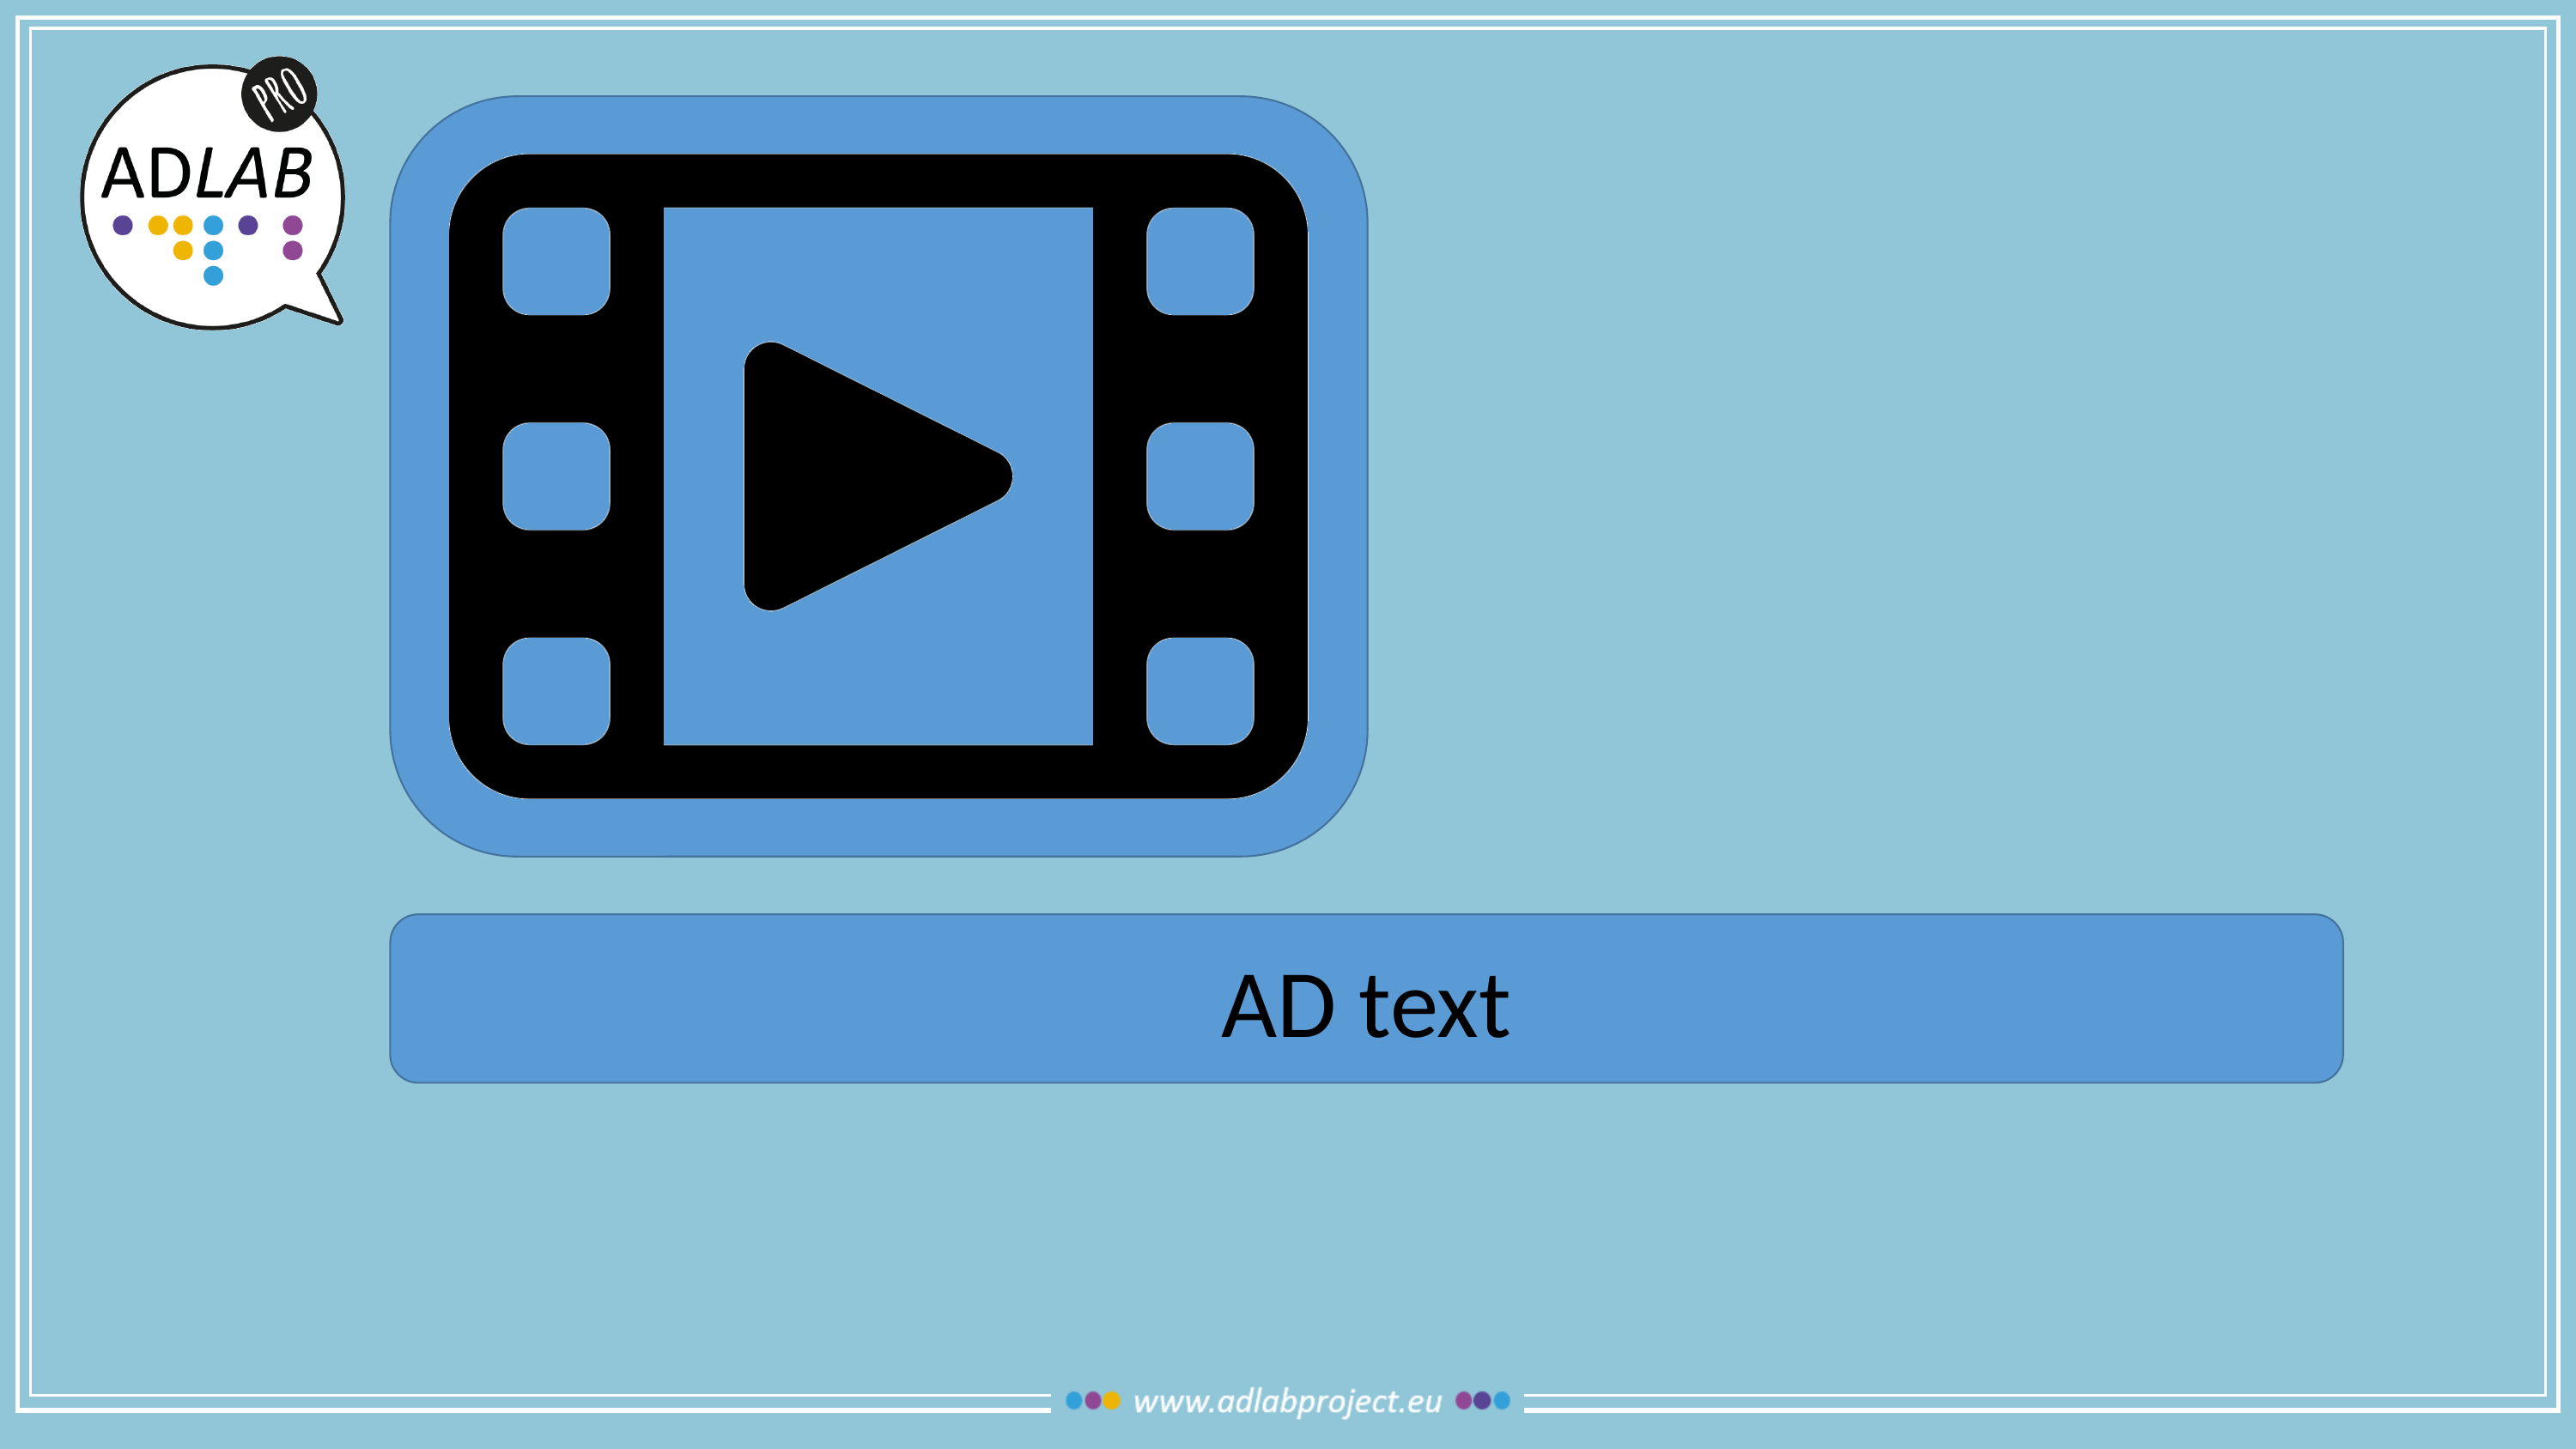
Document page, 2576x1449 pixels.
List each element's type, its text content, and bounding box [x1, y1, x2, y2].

picture [1051, 1378, 1524, 1429]
text_box AD text [389, 913, 2344, 1084]
picture [449, 154, 1309, 799]
picture [72, 49, 353, 330]
text_box [389, 95, 1369, 858]
